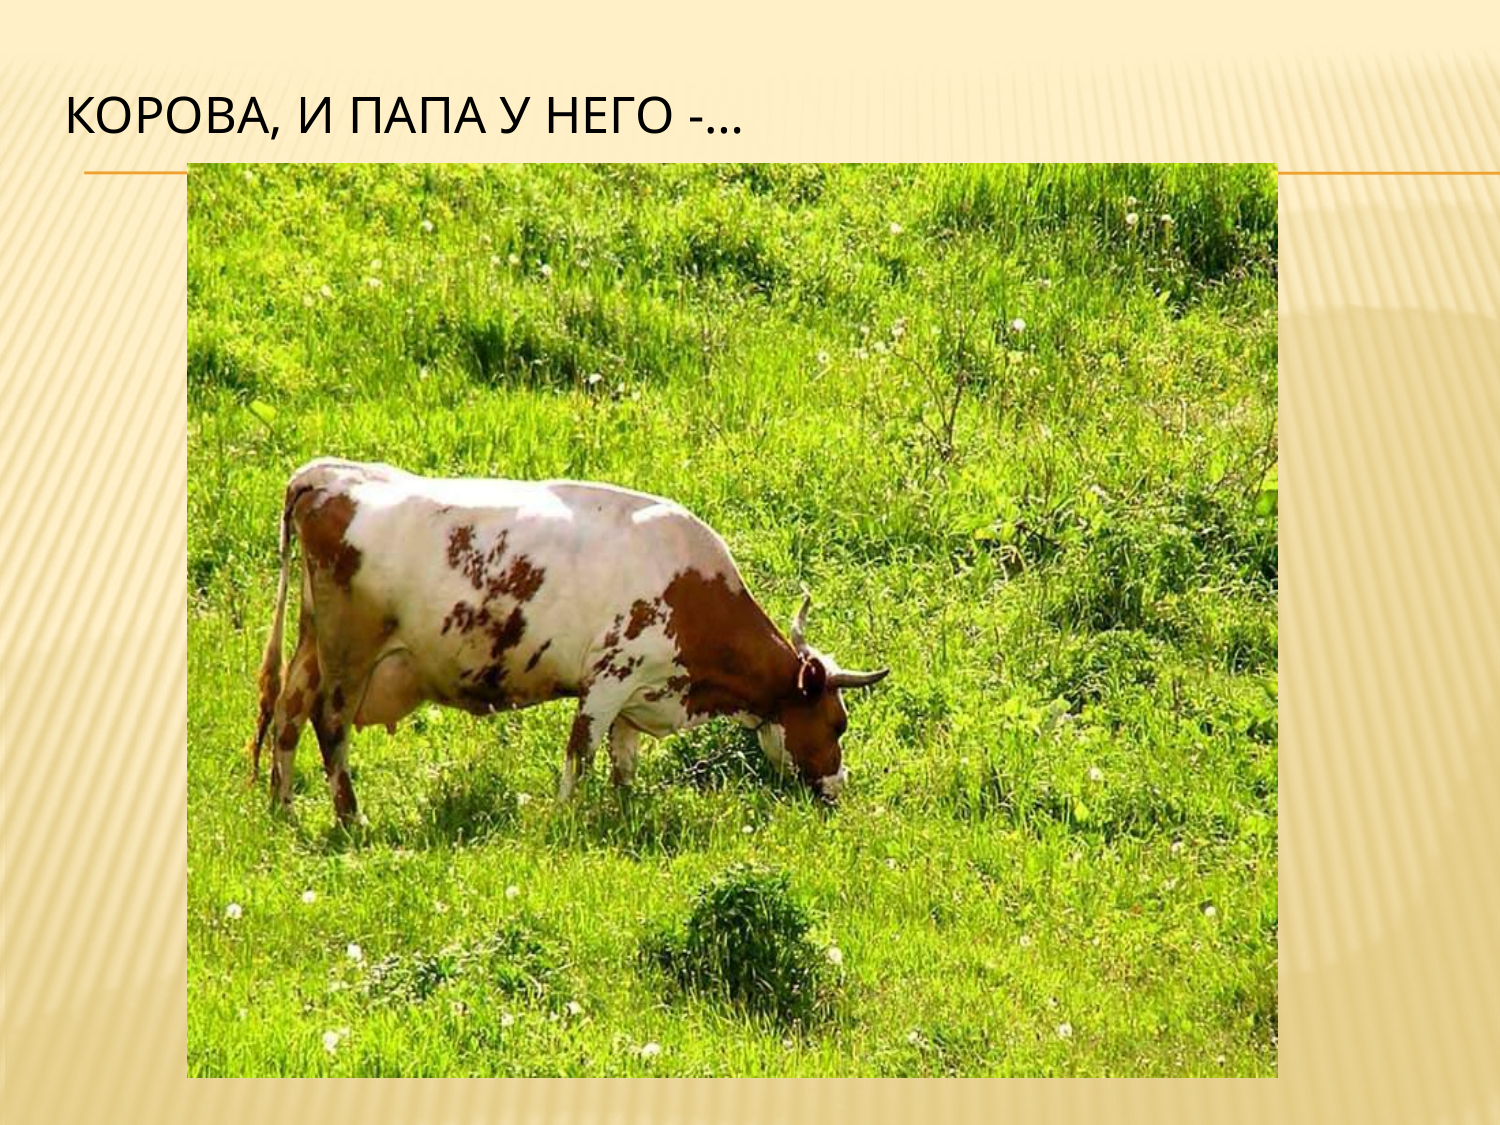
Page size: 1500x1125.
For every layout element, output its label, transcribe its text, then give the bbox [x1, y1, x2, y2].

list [187, 163, 1278, 1079]
title Корова, и папа у него -… [50, 75, 1475, 213]
